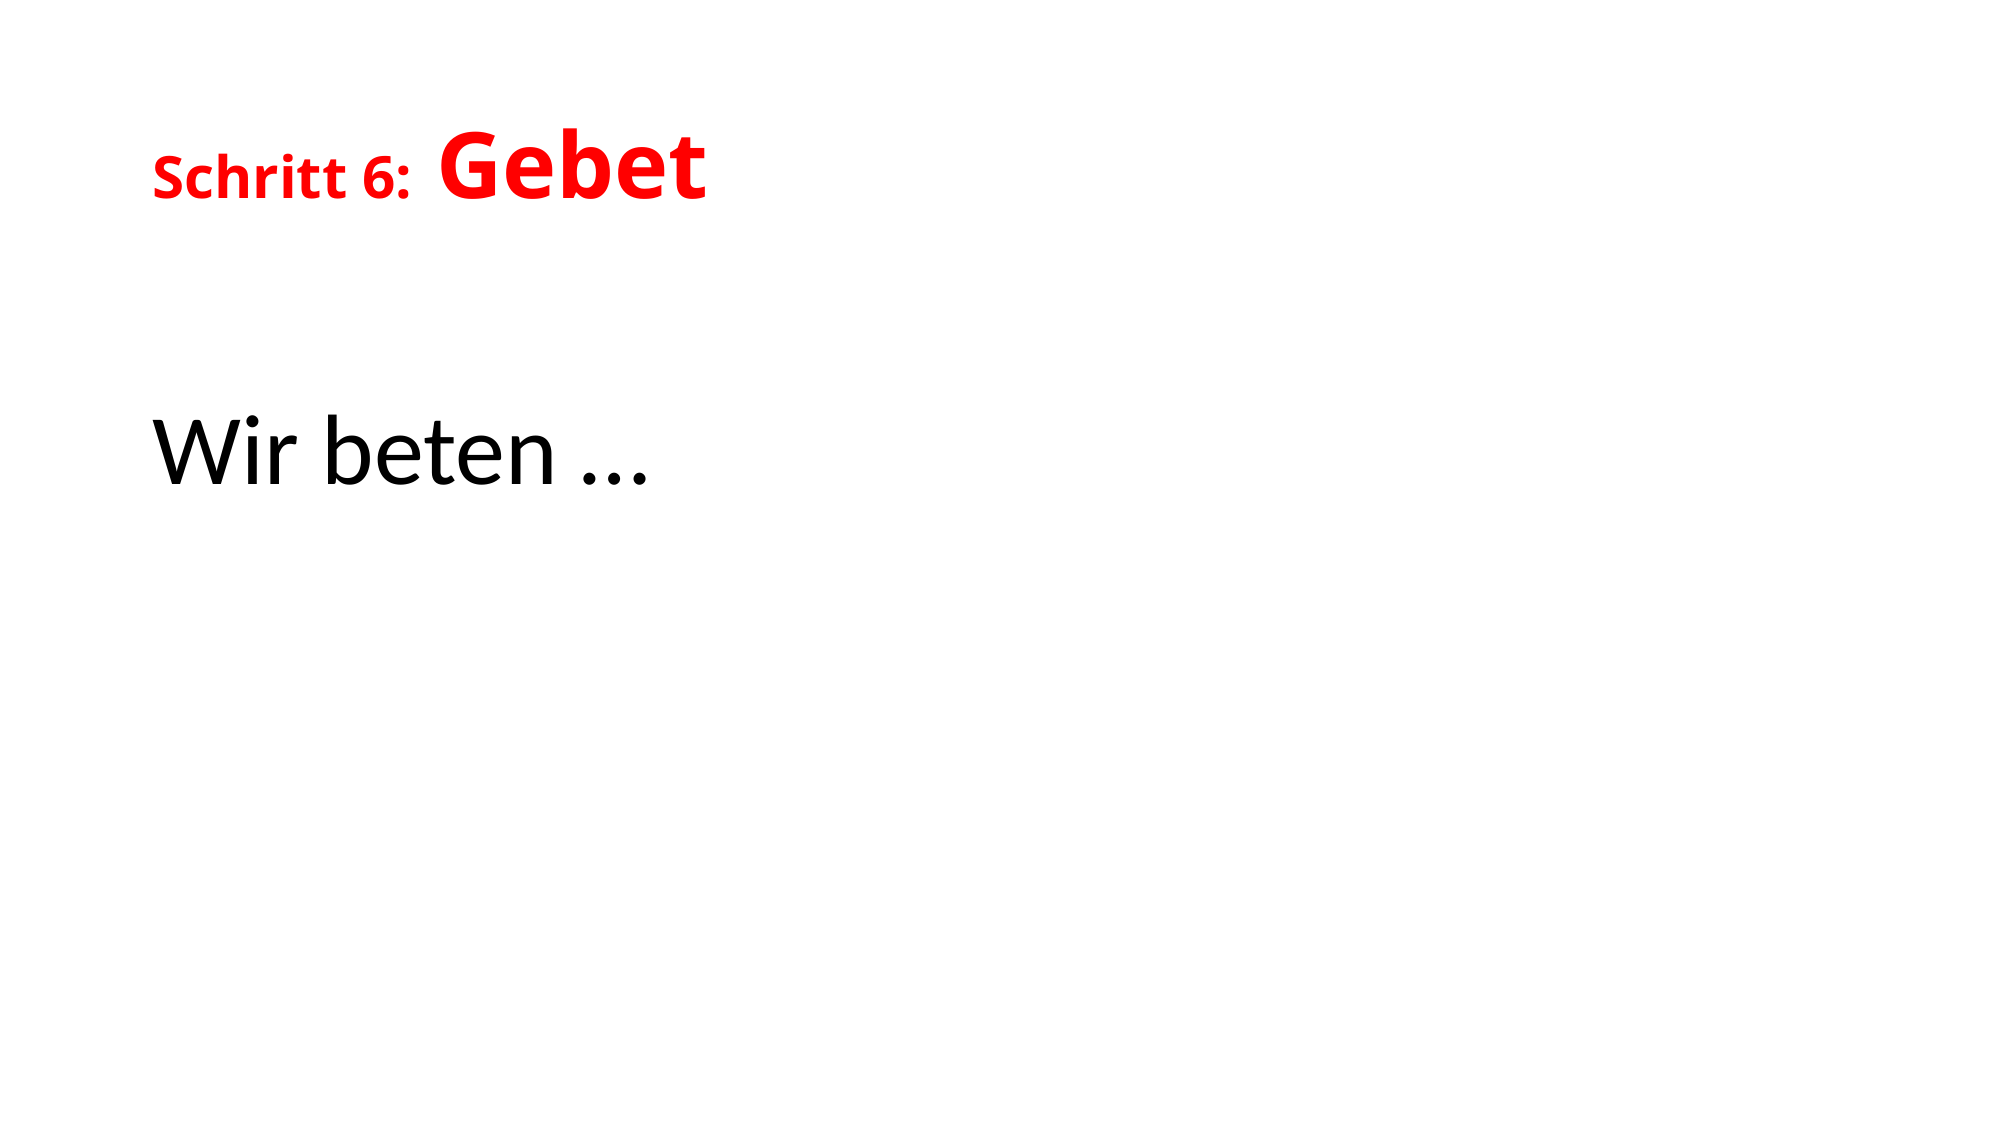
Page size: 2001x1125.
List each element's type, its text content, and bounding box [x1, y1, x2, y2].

title Schritt 6: Gebet [137, 59, 1863, 278]
list Wir beten … [137, 299, 1863, 1014]
